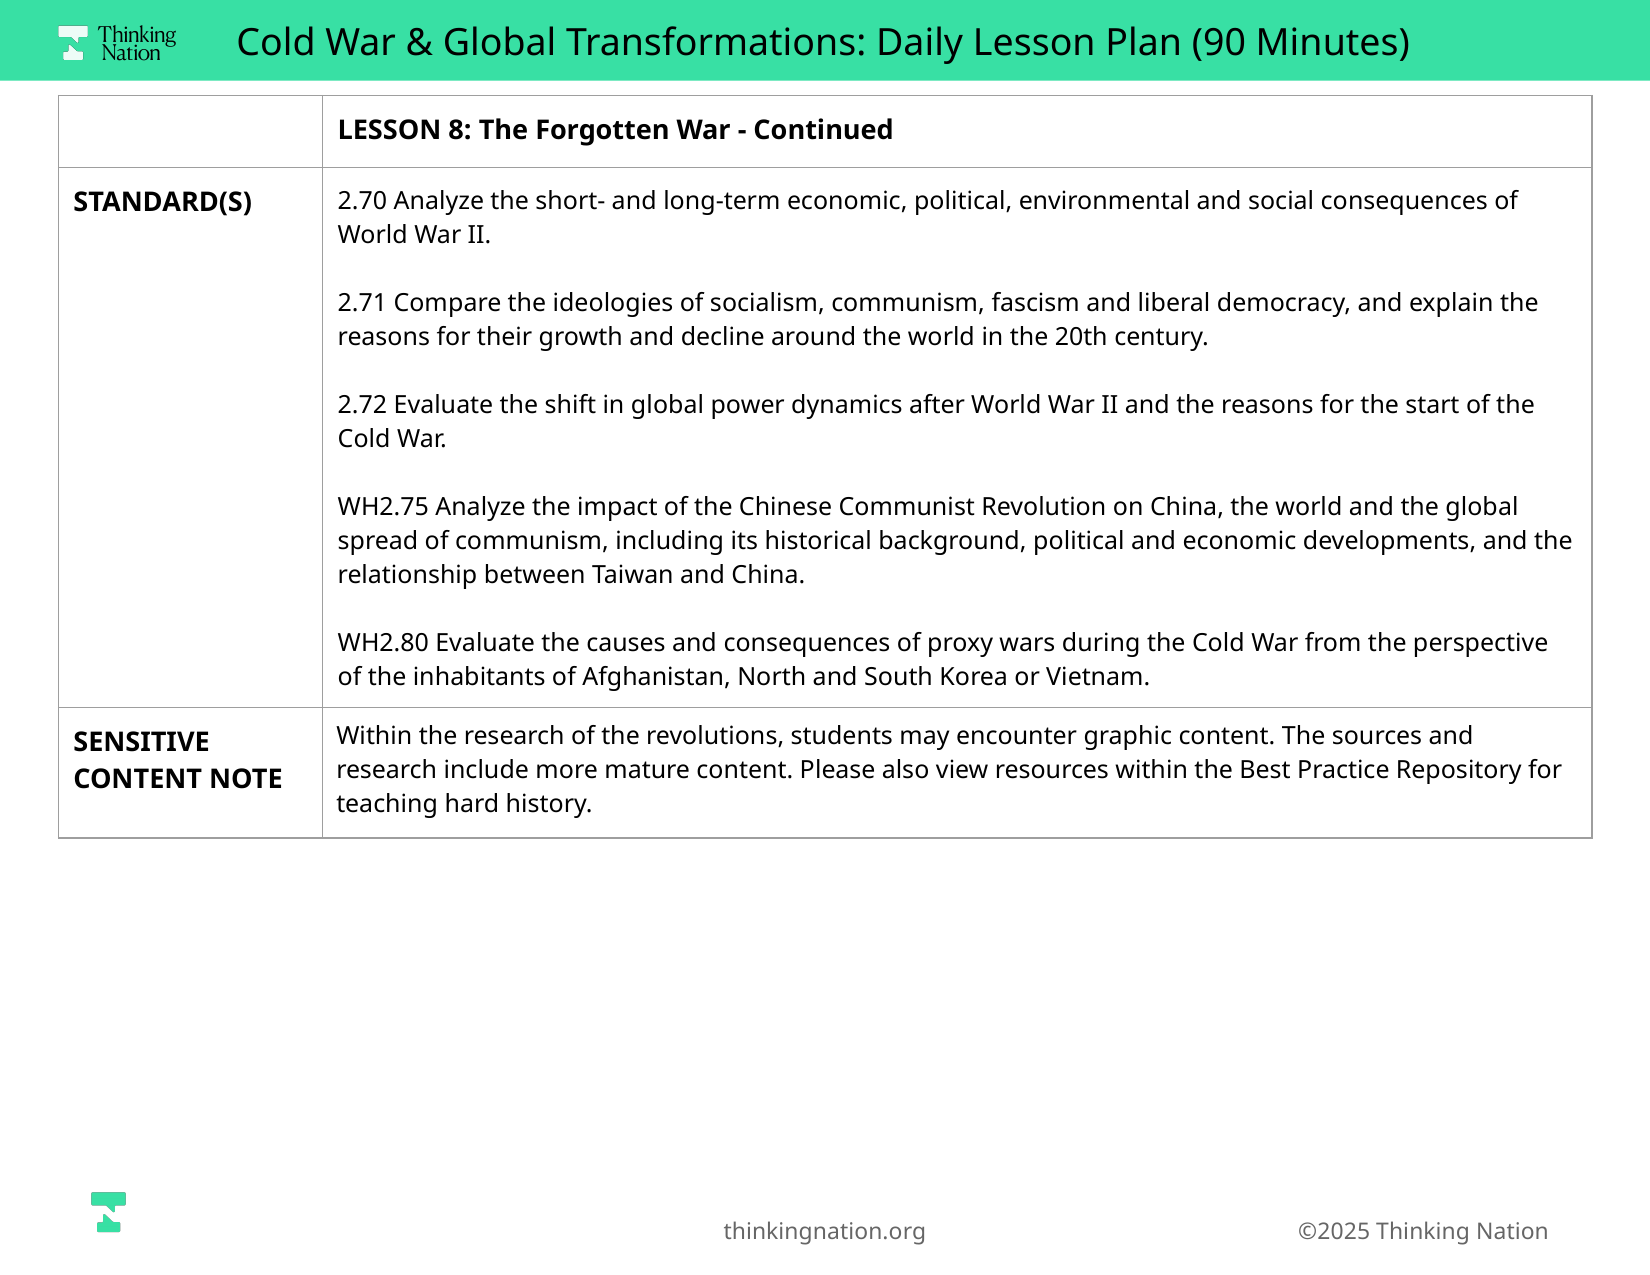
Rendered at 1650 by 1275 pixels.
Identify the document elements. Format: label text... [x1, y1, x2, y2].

text_box ©2025 Thinking Nation [1174, 1200, 1566, 1240]
text_box Cold War & Global Transformations: Daily Lesson Plan (90 Minutes) [0, 0, 1650, 81]
table_header LESSON 8: The Forgotten War - Continued [323, 96, 1591, 167]
table_cell STANDARD(S) [59, 168, 322, 707]
table_cell Within the research of the revolutions, students may encounter graphic content. The sources and research include more mature content. Please also view resources within the Best Practice Repository for teaching hard history. [323, 708, 1591, 837]
table_cell 2.70 Analyze the short- and long-term economic, political, environmental and social consequences of World War II. 2.71 Compare the ideologies of socialism, communism, fascism and liberal democracy, and explain the reasons for their growth and decline around the world in the 20th century. 2.72 Evaluate the shift in global power dynamics after World War II and the reasons for the start of the Cold War. WH2.75 Analyze the impact of the Chinese Communist Revolution on China, the world and the global spread of communism, including its historical background, political and economic developments, and the relationship between Taiwan and China. WH2.80 Evaluate the causes and consequences of proxy wars during the Cold War from the perspective of the inhabitants of Afghanistan, North and South Korea or Vietnam. [323, 168, 1591, 707]
table_header [59, 96, 322, 167]
picture [80, 1184, 136, 1240]
table_cell SENSITIVE CONTENT NOTE [59, 708, 322, 837]
text_box thinkingnation.org [629, 1200, 1021, 1240]
picture [45, 14, 180, 85]
